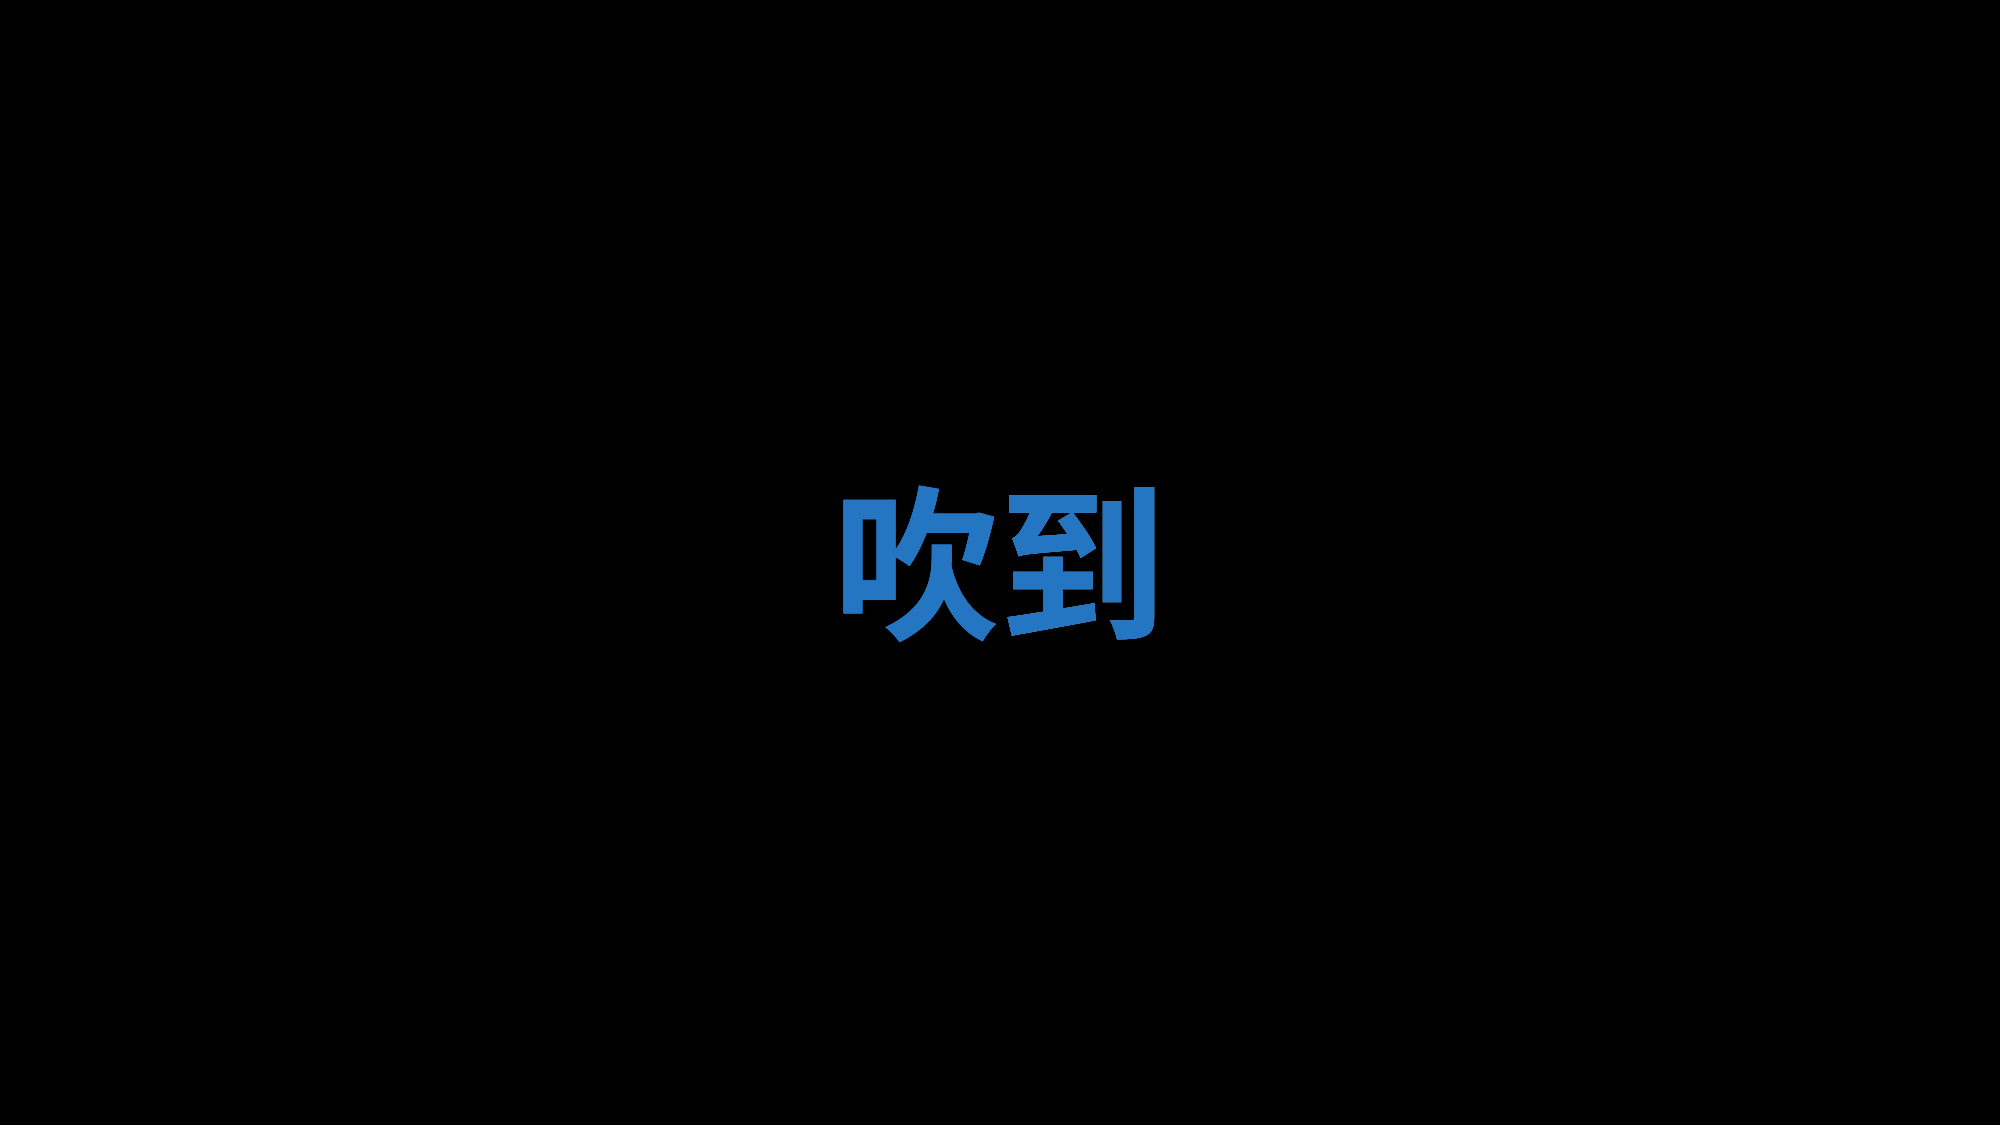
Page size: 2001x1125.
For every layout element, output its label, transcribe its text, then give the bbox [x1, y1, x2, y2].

text_box 吹到 [541, 453, 1459, 669]
